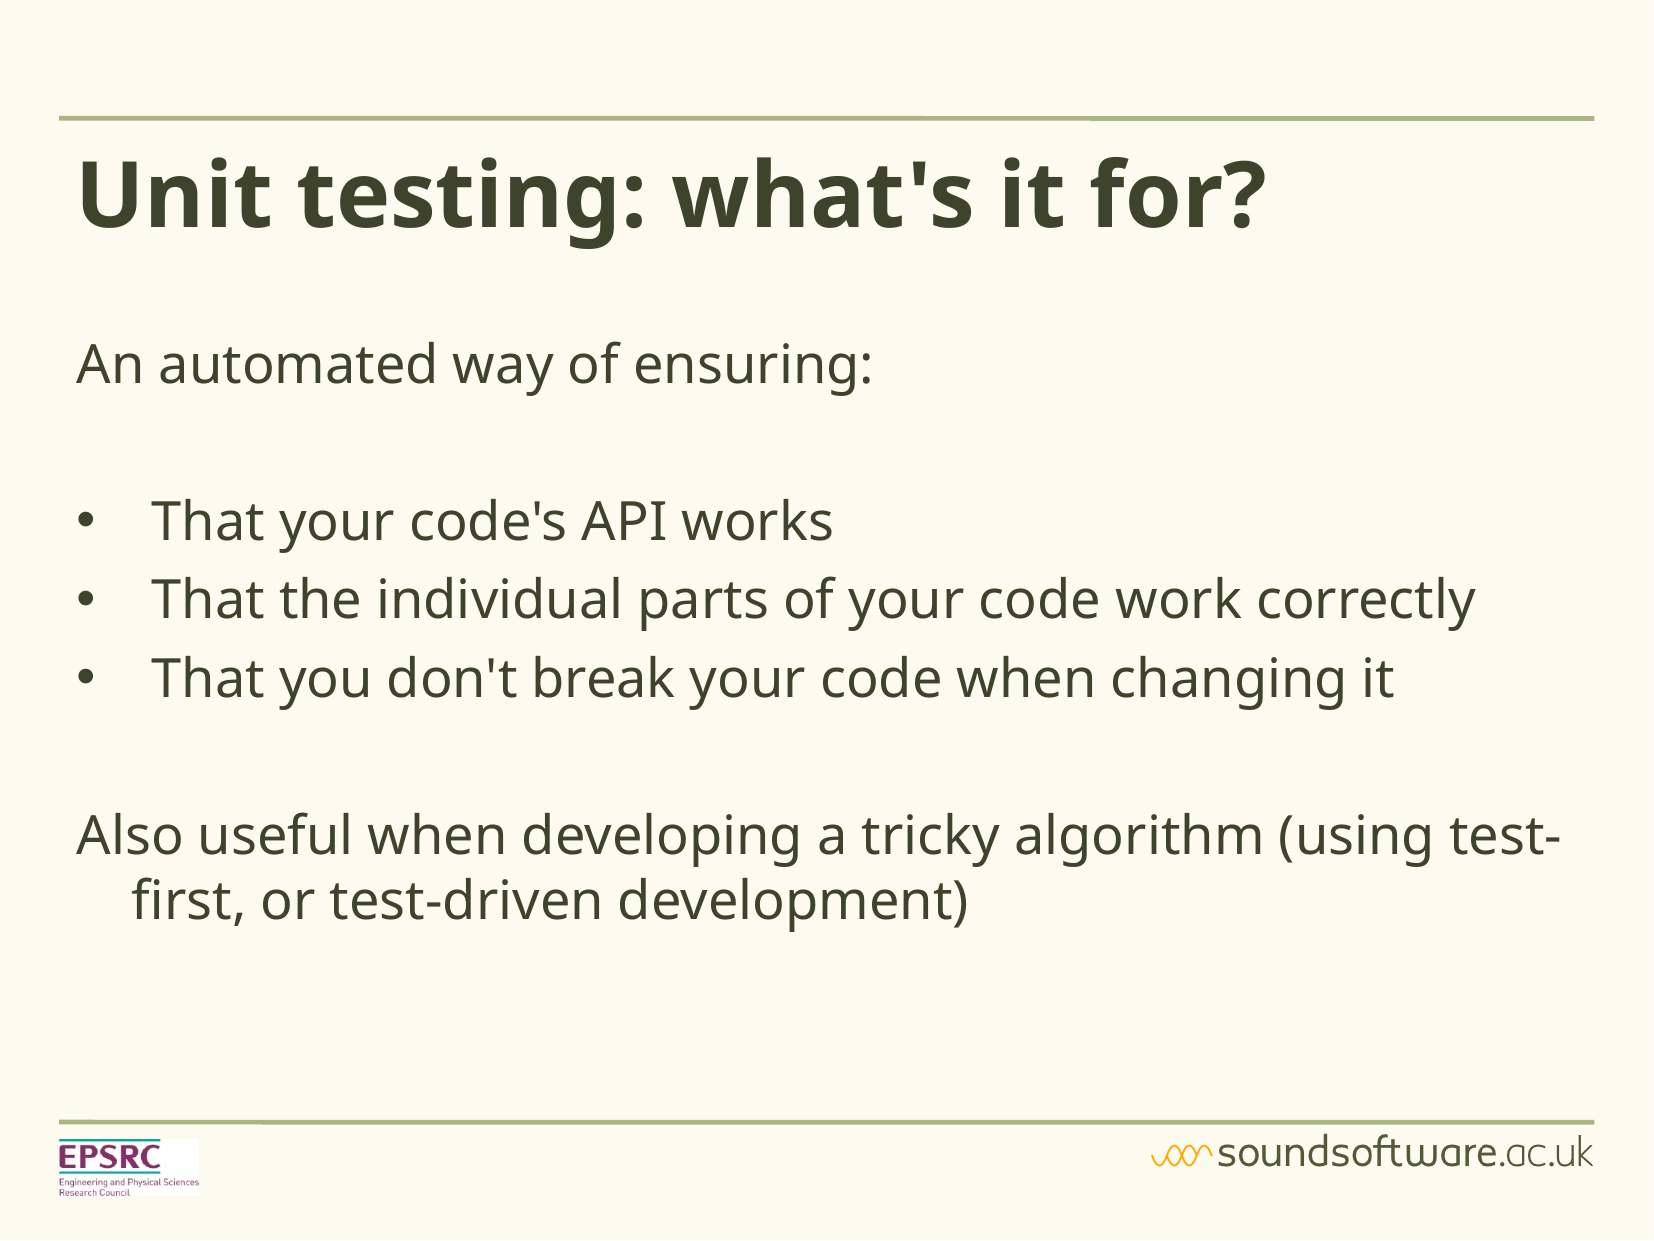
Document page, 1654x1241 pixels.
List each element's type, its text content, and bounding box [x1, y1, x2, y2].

title Unit testing: what's it for? [59, 109, 1593, 273]
picture [1151, 1133, 1593, 1167]
picture [59, 1139, 199, 1196]
list An automated way of ensuring: That your code's API works That the individual parts of your code work correctly That you don't break your code when changing it Also useful when developing a tricky algorithm (using test-first, or test-driven development) [59, 321, 1592, 1138]
